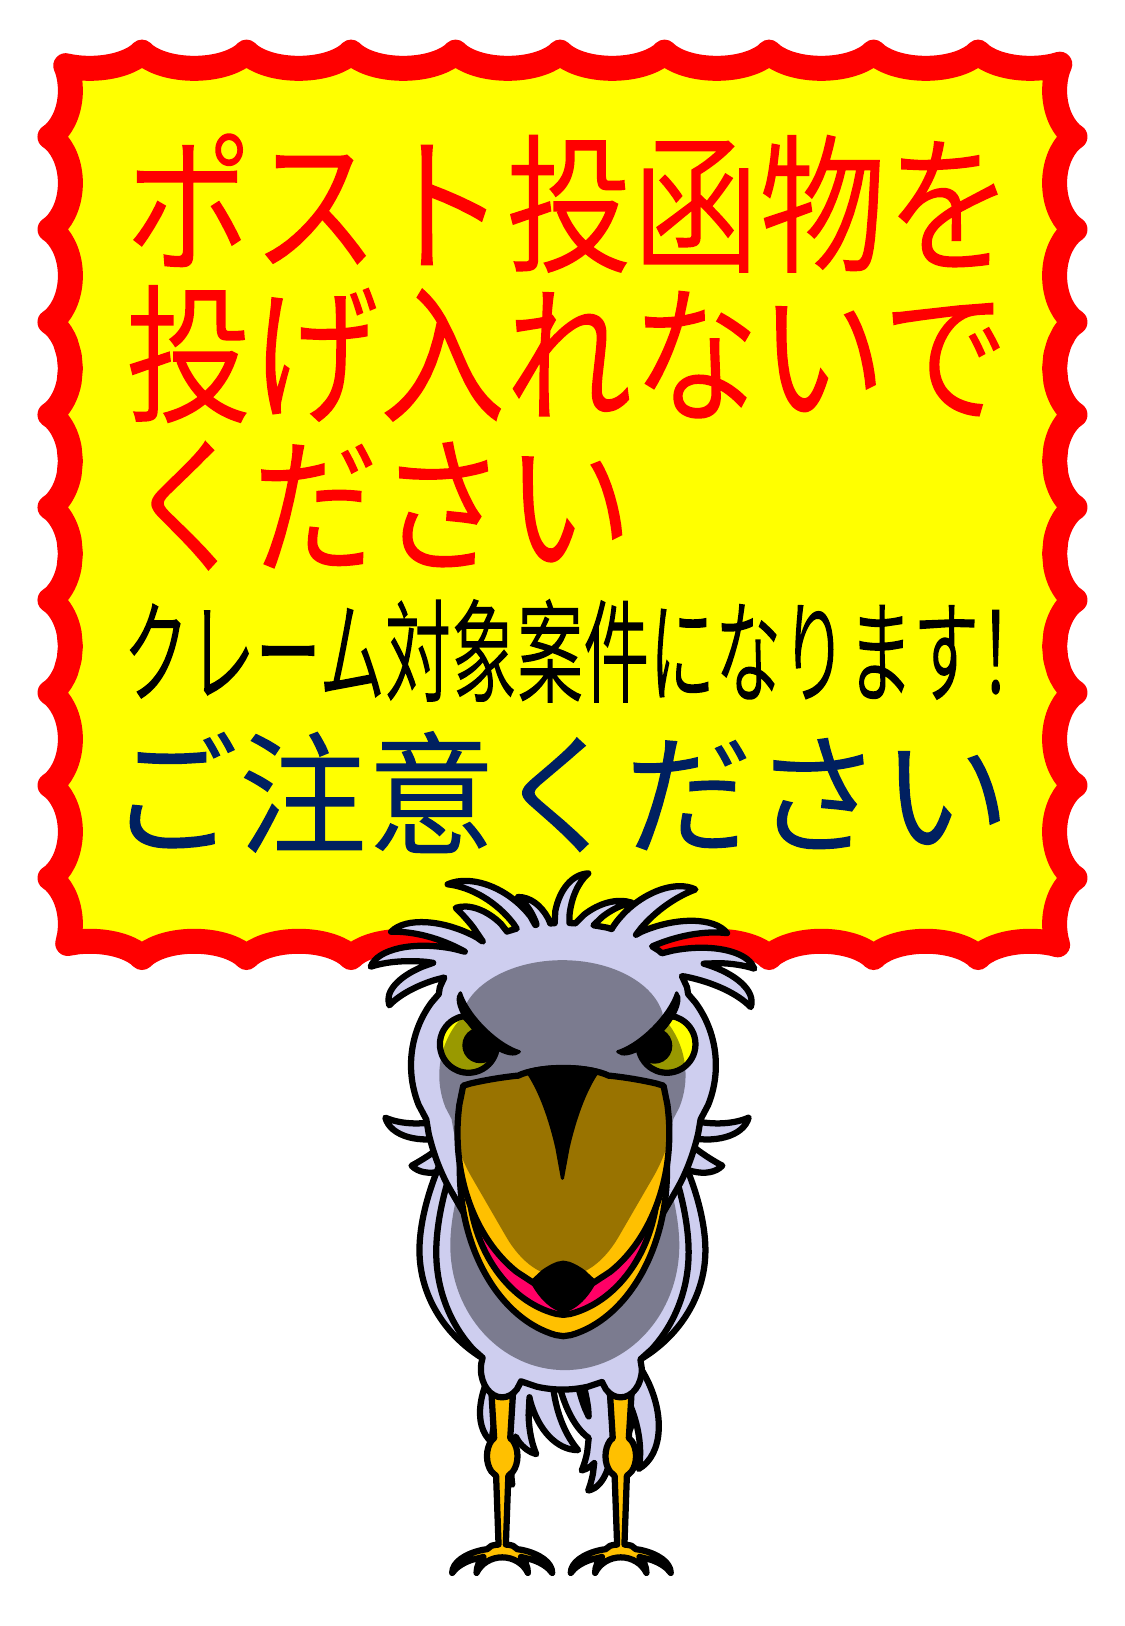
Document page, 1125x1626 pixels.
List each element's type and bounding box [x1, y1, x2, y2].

text_box [47, 50, 1078, 960]
text_box [129, 133, 1001, 854]
text_box [370, 873, 755, 1574]
